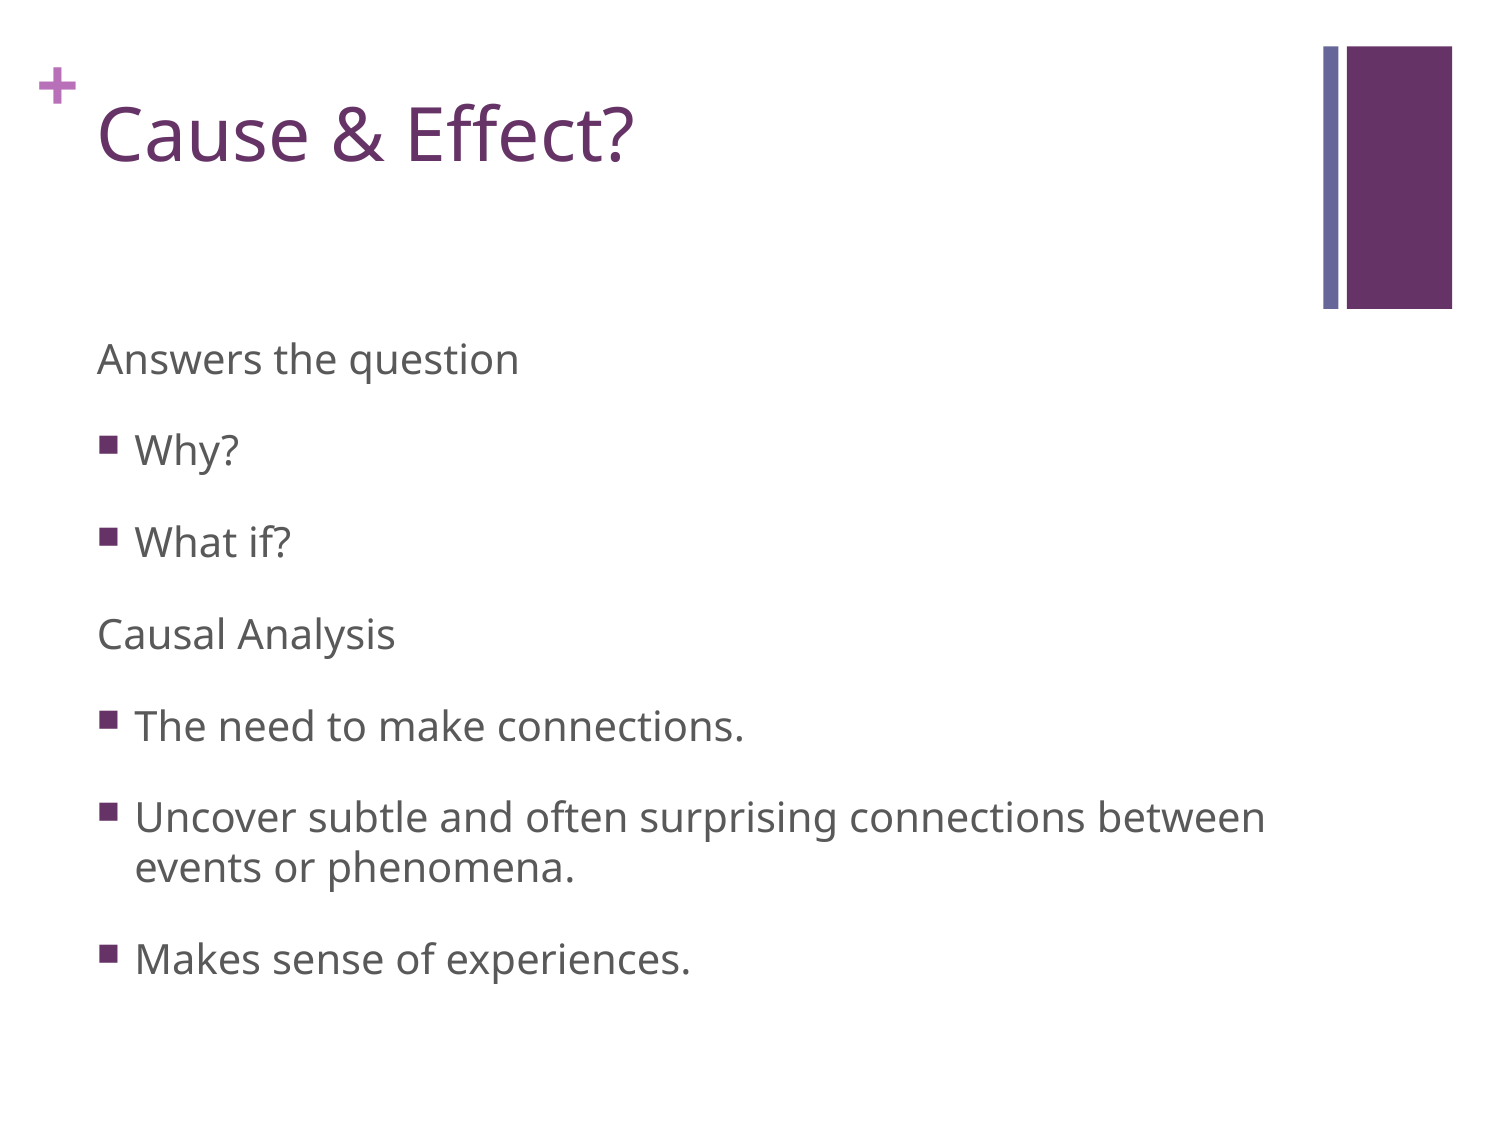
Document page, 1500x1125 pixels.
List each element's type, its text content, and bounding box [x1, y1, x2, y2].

title Cause & Effect? [81, 79, 1322, 263]
list Answers the question Why? What if? Causal Analysis The need to make connections. Uncover subtle and often surprising connections between events or phenomena. Makes sense of experiences. [81, 324, 1322, 1005]
